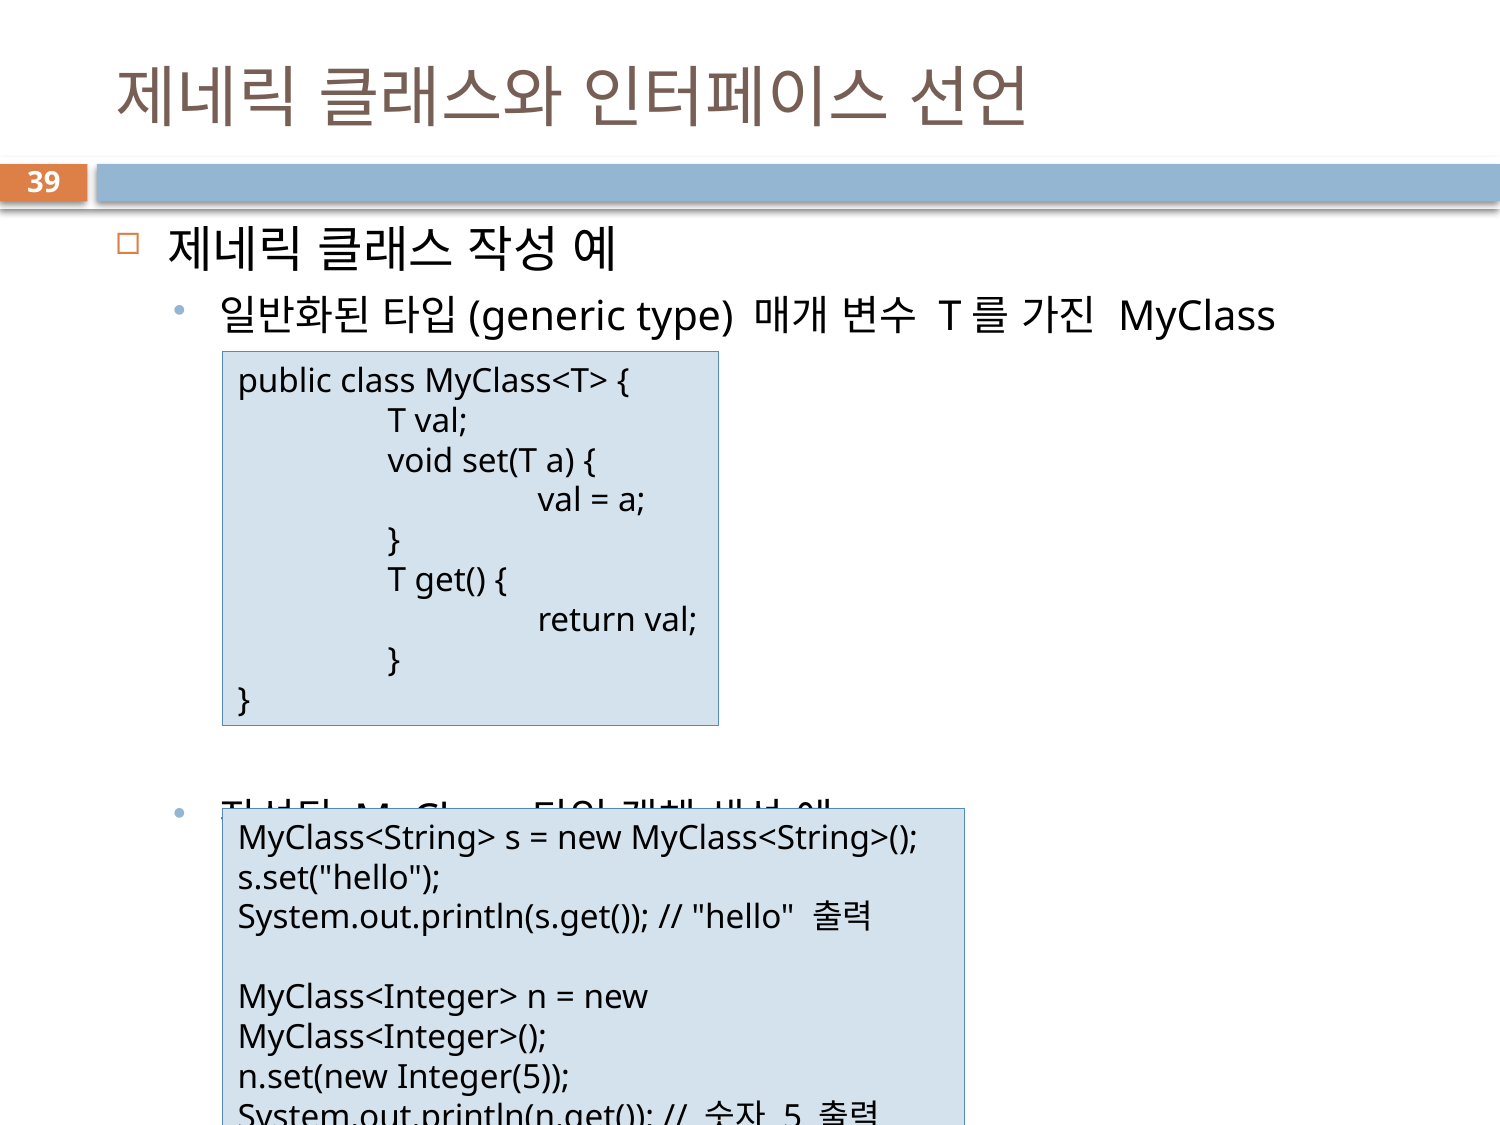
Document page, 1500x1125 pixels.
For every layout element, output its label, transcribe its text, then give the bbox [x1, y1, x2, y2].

text_box MyClass<String> s = new MyClass<String>(); s.set("hello"); System.out.println(s.get()); // "hello" 출력 MyClass<Integer> n = new MyClass<Integer>(); n.set(new Integer(5)); System.out.println(n.get()); // 숫자 5 출력 [222, 808, 965, 1125]
slide_number 39 [0, 162, 88, 203]
list 제네릭 클래스 작성 예 일반화된 타입(generic type) 매개 변수 T를 가진 MyClass 작성된 MyClass 타입 객체 생성 예 [100, 210, 1438, 856]
title 제네릭 클래스와 인터페이스 선언 [100, 37, 1438, 153]
text_box public class MyClass<T> { T val; void set(T a) { val = a; } T get() { return val; } } [222, 351, 719, 726]
